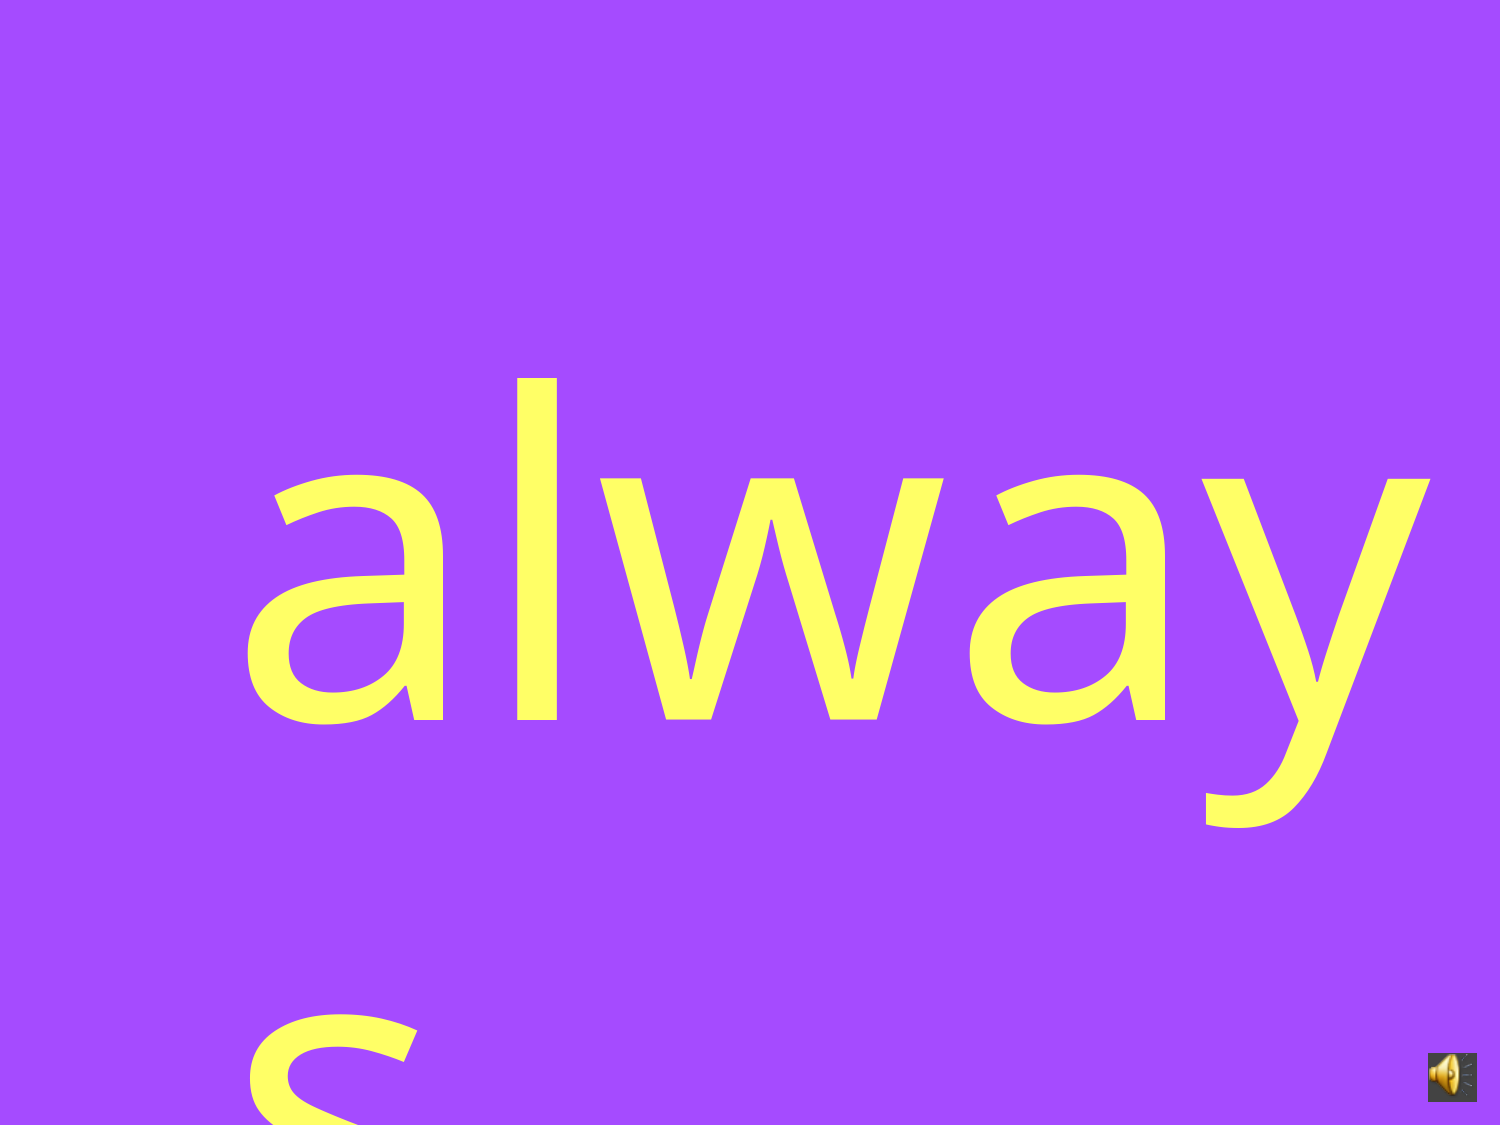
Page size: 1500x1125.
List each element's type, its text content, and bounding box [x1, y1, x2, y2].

picture [1427, 1052, 1478, 1103]
subtitle always [212, 262, 1450, 763]
